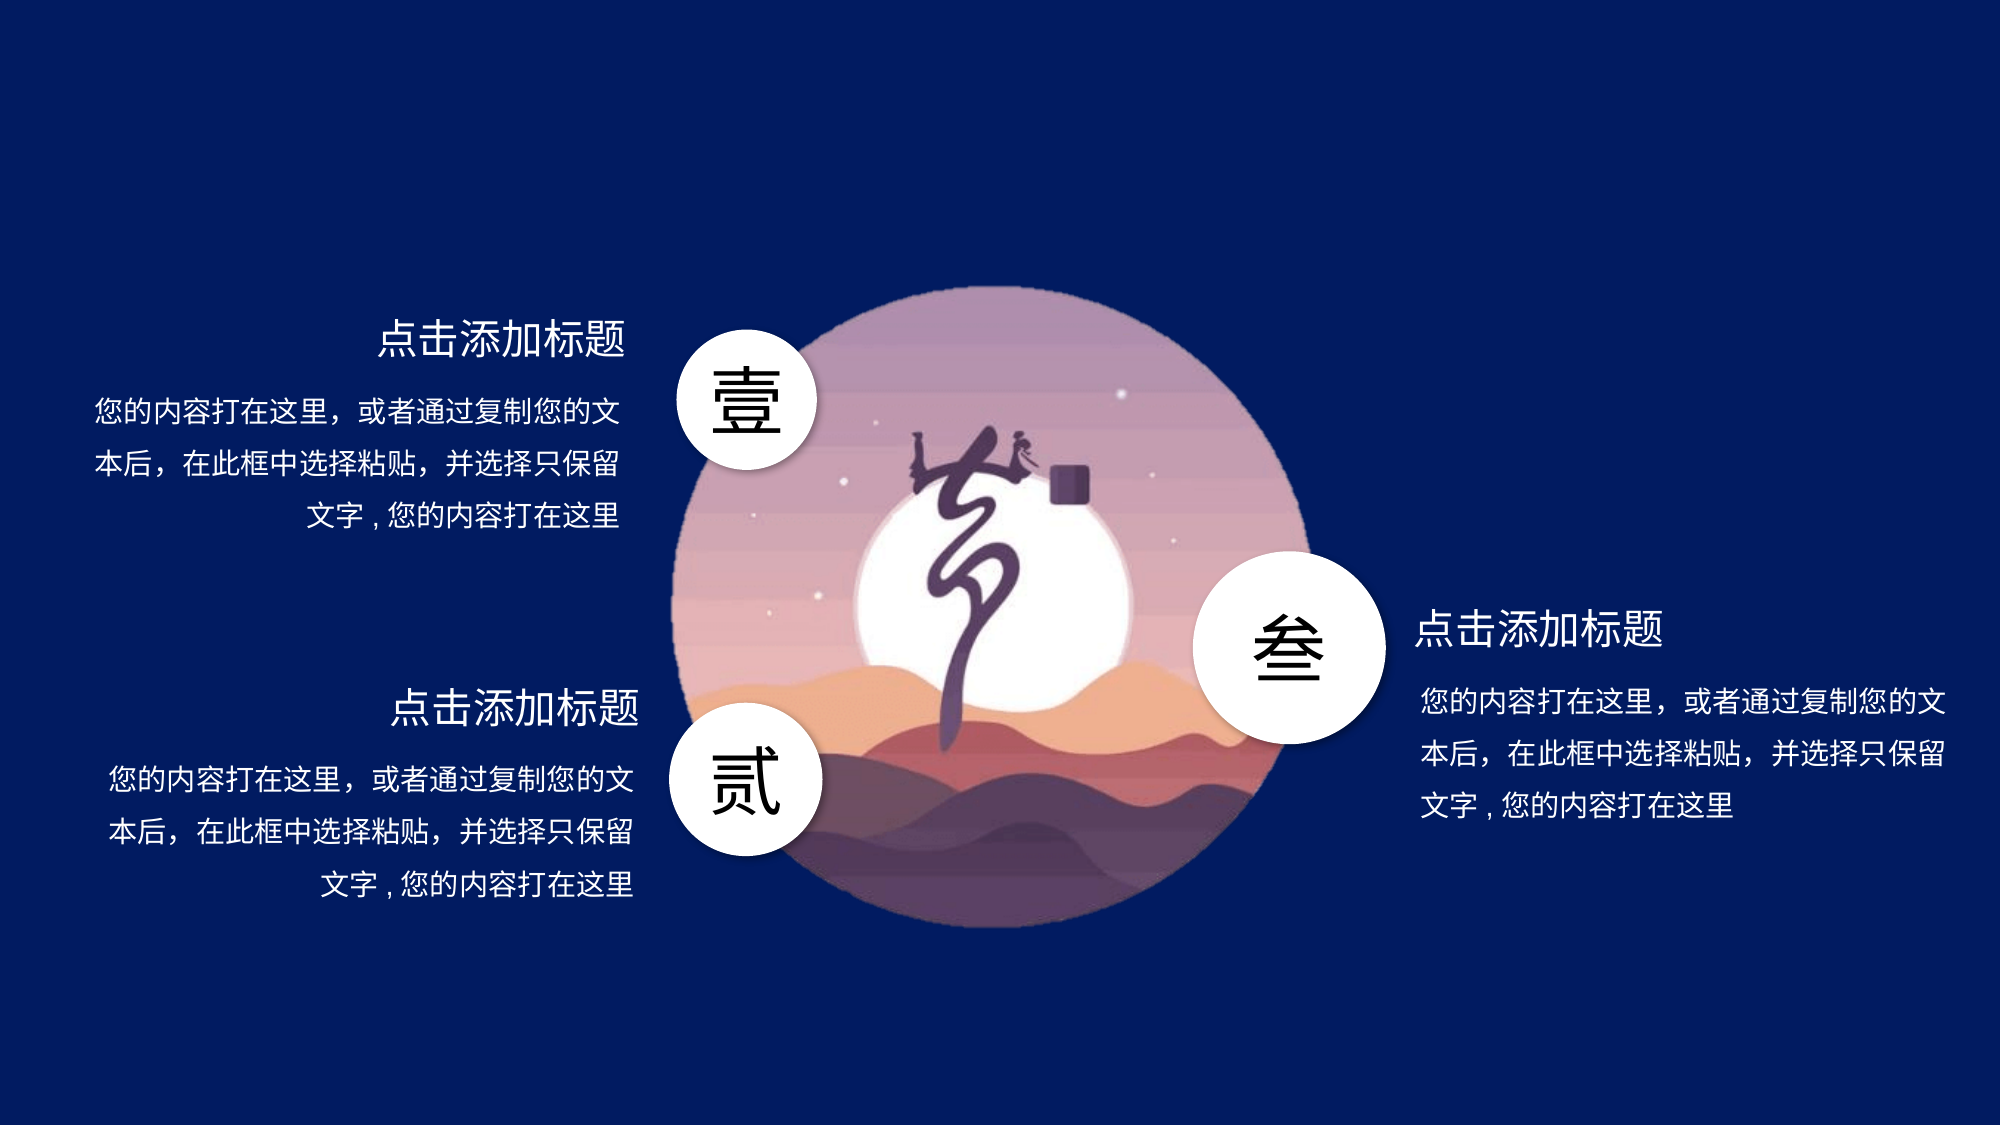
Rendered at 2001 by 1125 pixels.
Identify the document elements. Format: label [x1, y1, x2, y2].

text_box [51, 266, 1990, 944]
